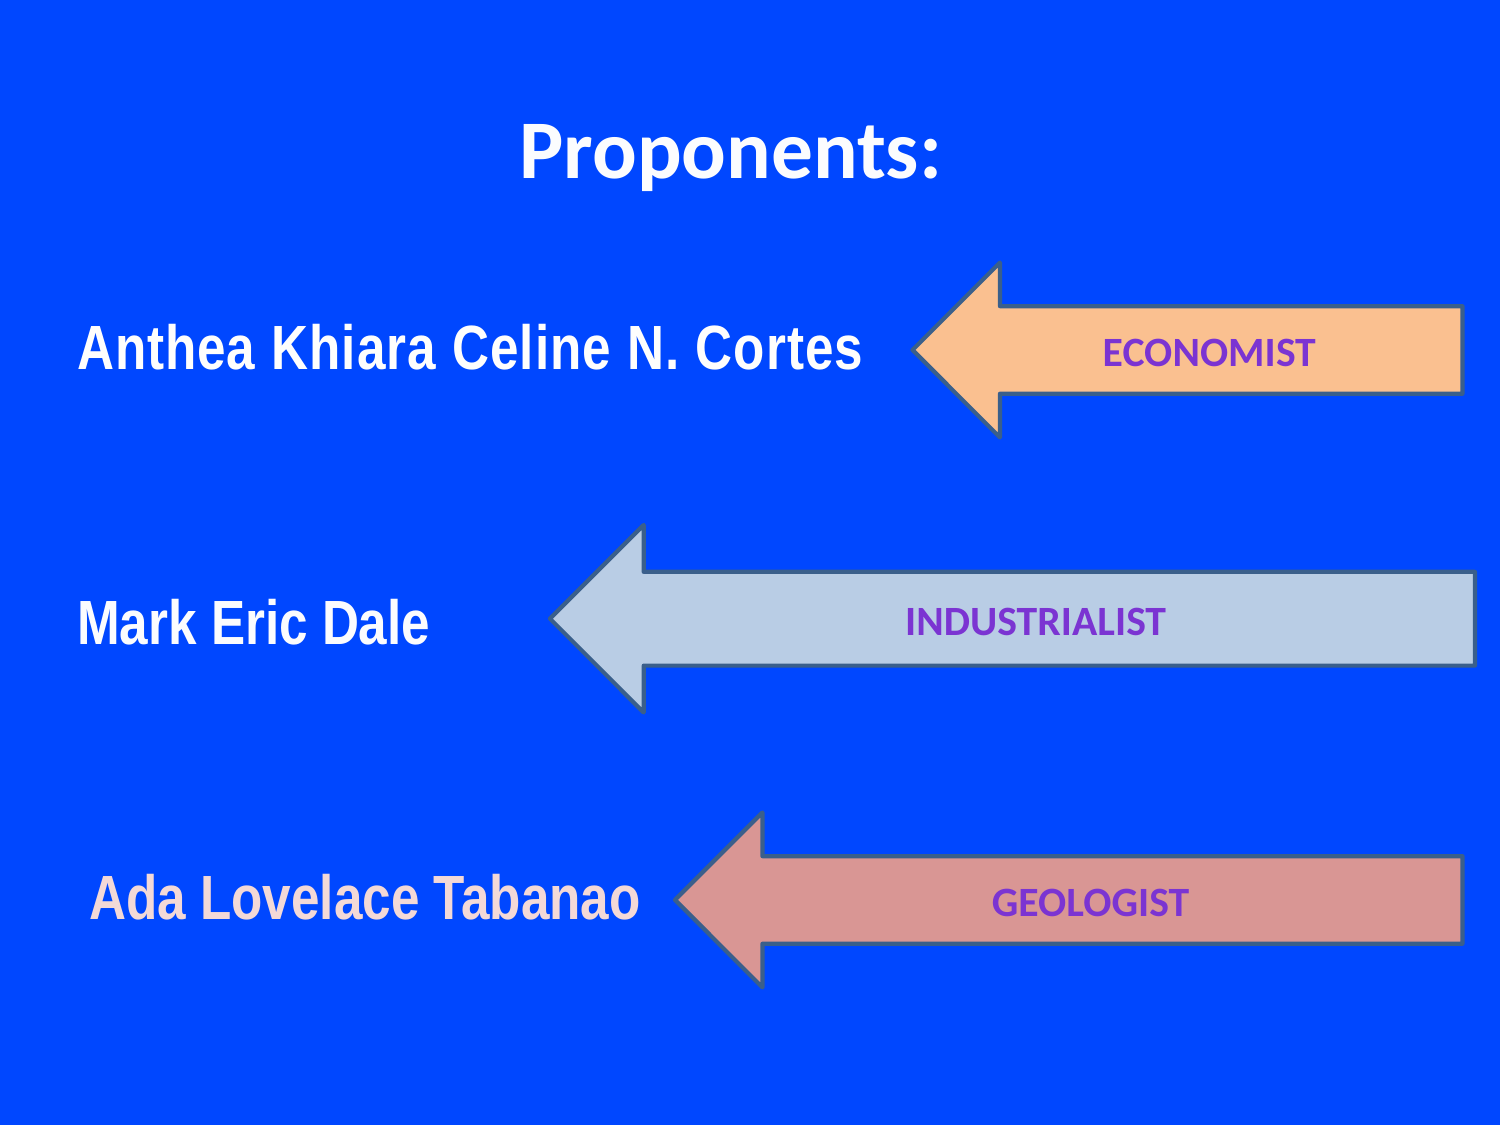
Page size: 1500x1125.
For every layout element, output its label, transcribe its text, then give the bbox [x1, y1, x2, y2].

text_box Anthea Khiara Celine N. Cortes [62, 299, 900, 390]
text_box Economist [910, 260, 1465, 440]
text_box Proponents: [225, 87, 1238, 203]
text_box Geologist [672, 810, 1465, 990]
text_box Mark Eric Dale [62, 575, 538, 665]
text_box Industrialist [547, 523, 1478, 715]
text_box Ada Lovelace Tabanao [75, 849, 700, 940]
